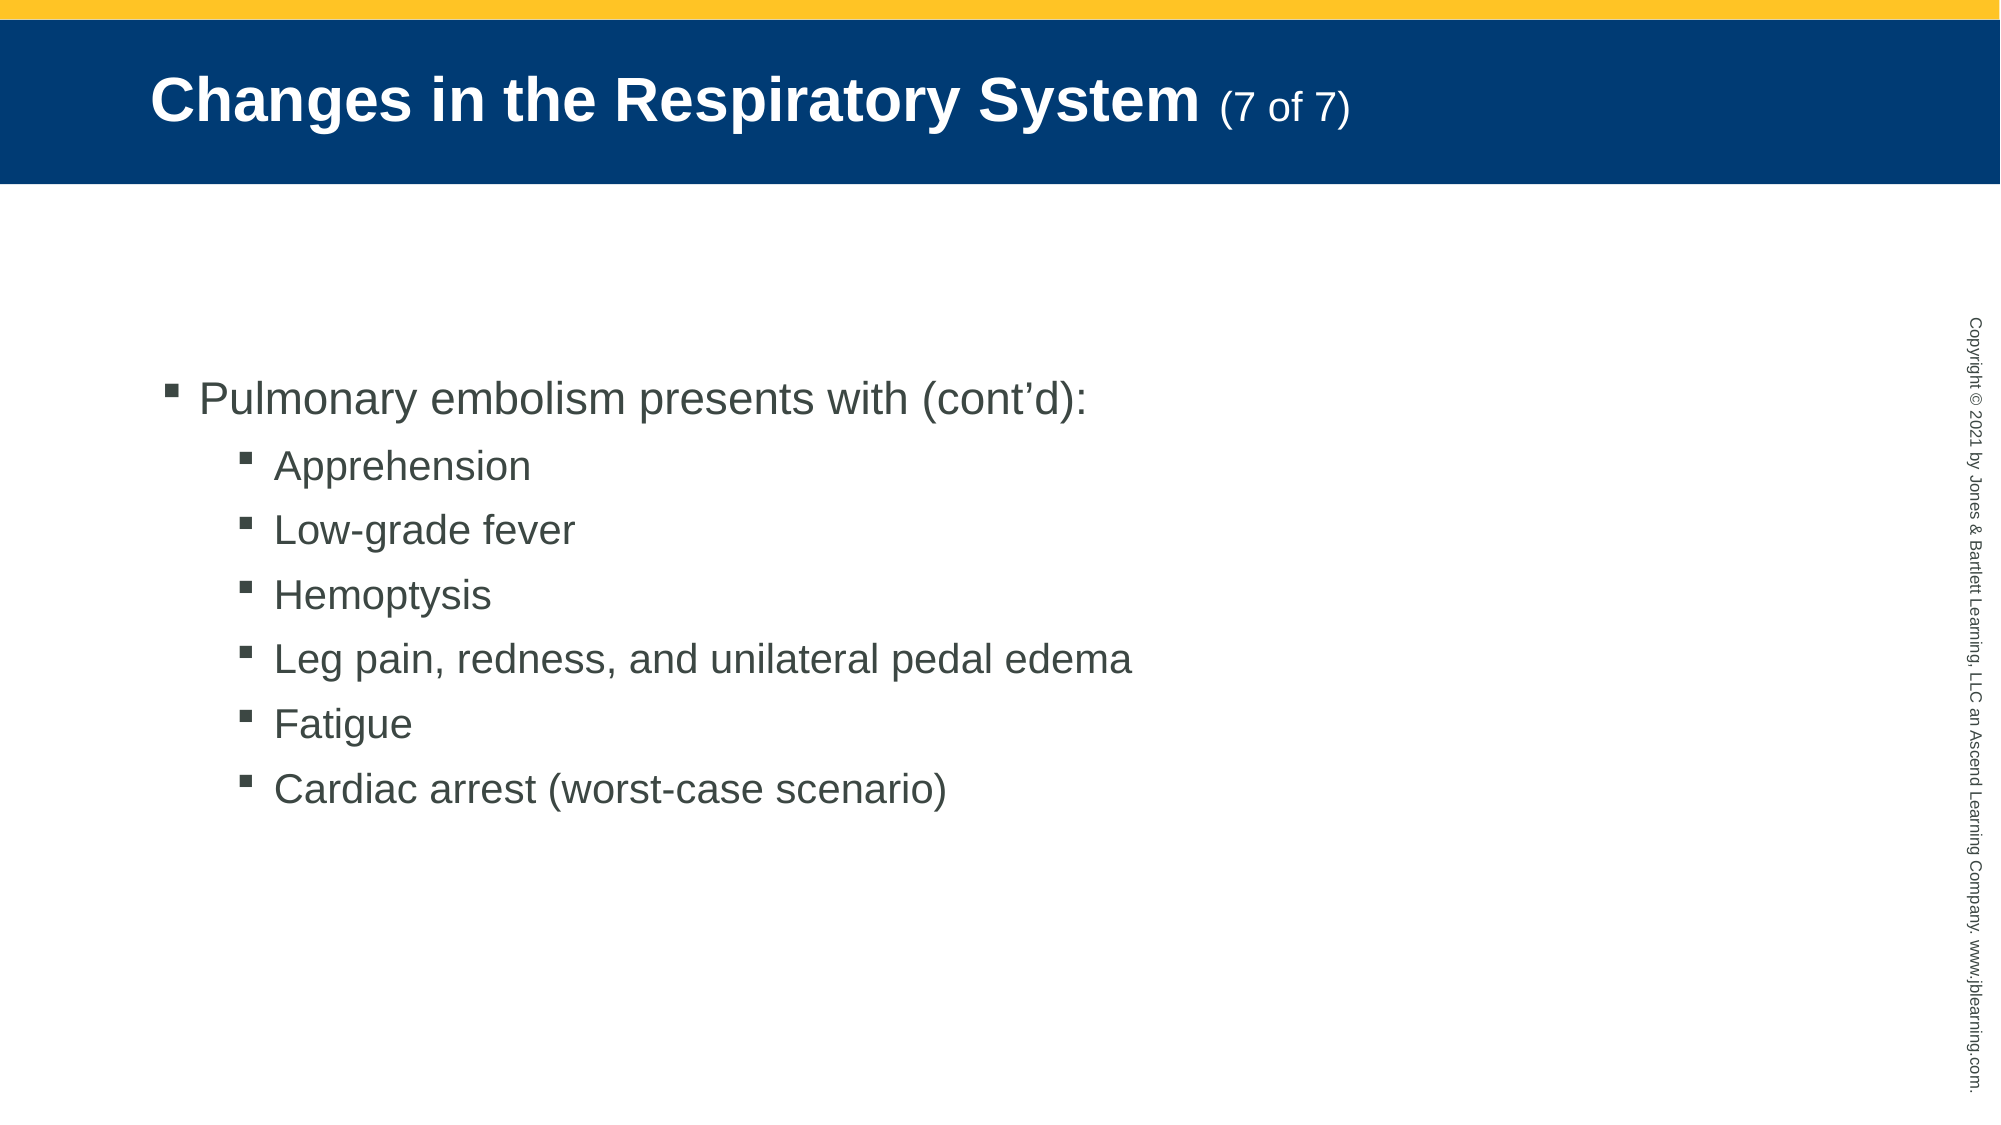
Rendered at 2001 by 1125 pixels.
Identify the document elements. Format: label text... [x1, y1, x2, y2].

title Changes in the Respiratory System (7 of 7) [0, 19, 2000, 185]
list Pulmonary embolism presents with (cont’d): Apprehension Low-grade fever Hemoptysis Leg pain, redness, and unilateral pedal edema Fatigue Cardiac arrest (worst-case scenario) [146, 361, 1859, 1016]
